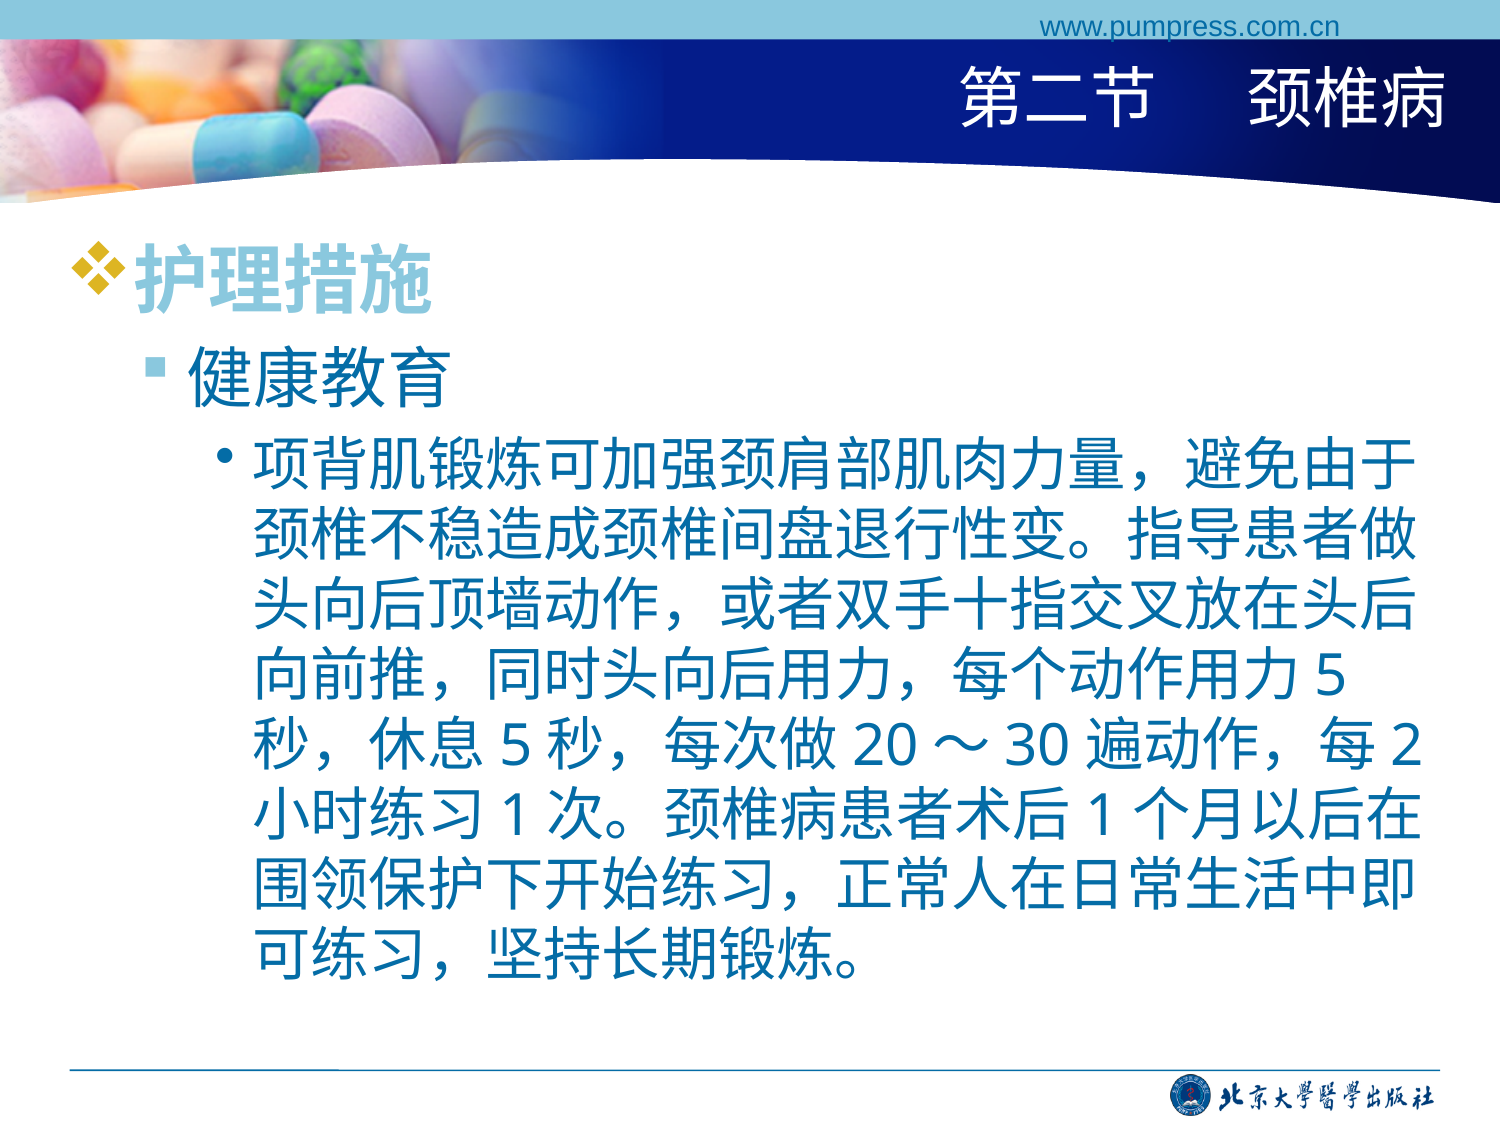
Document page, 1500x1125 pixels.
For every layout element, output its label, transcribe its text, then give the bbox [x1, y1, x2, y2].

picture [0, 40, 1500, 203]
slide_number www.pumpress.com.cn [1025, 0, 1463, 38]
picture [1170, 1074, 1436, 1118]
title 第二节 颈椎病 [137, 49, 1463, 143]
list 护理措施 健康教育 项背肌锻炼可加强颈肩部肌肉力量，避免由于颈椎不稳造成颈椎间盘退行性变。指导患者做头向后顶墙动作，或者双手十指交叉放在头后向前推，同时头向后用力，每个动作用力5秒，休息5秒，每次做20～30遍动作，每2小时练习1次。颈椎病患者术后1个月以后在围领保护下开始练习，正常人在日常生活中即可练习，坚持长期锻炼。 [49, 224, 1463, 1026]
